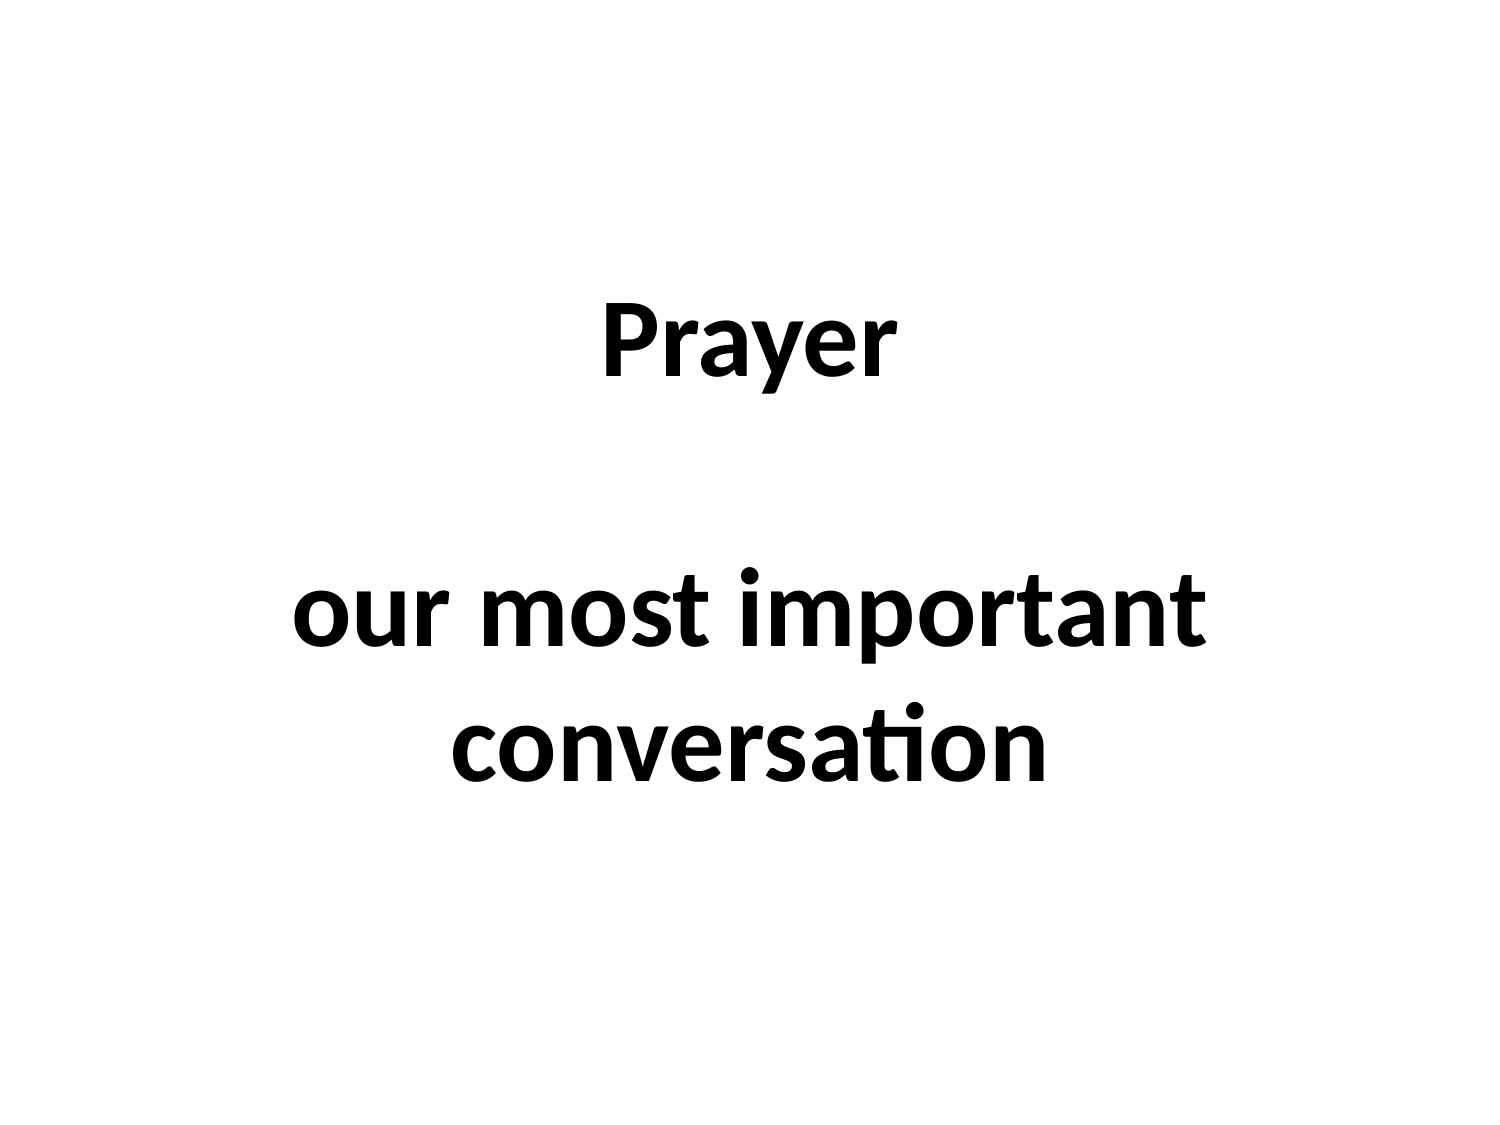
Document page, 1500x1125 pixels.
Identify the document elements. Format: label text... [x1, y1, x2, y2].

title Prayer our most important conversation [75, 149, 1425, 918]
